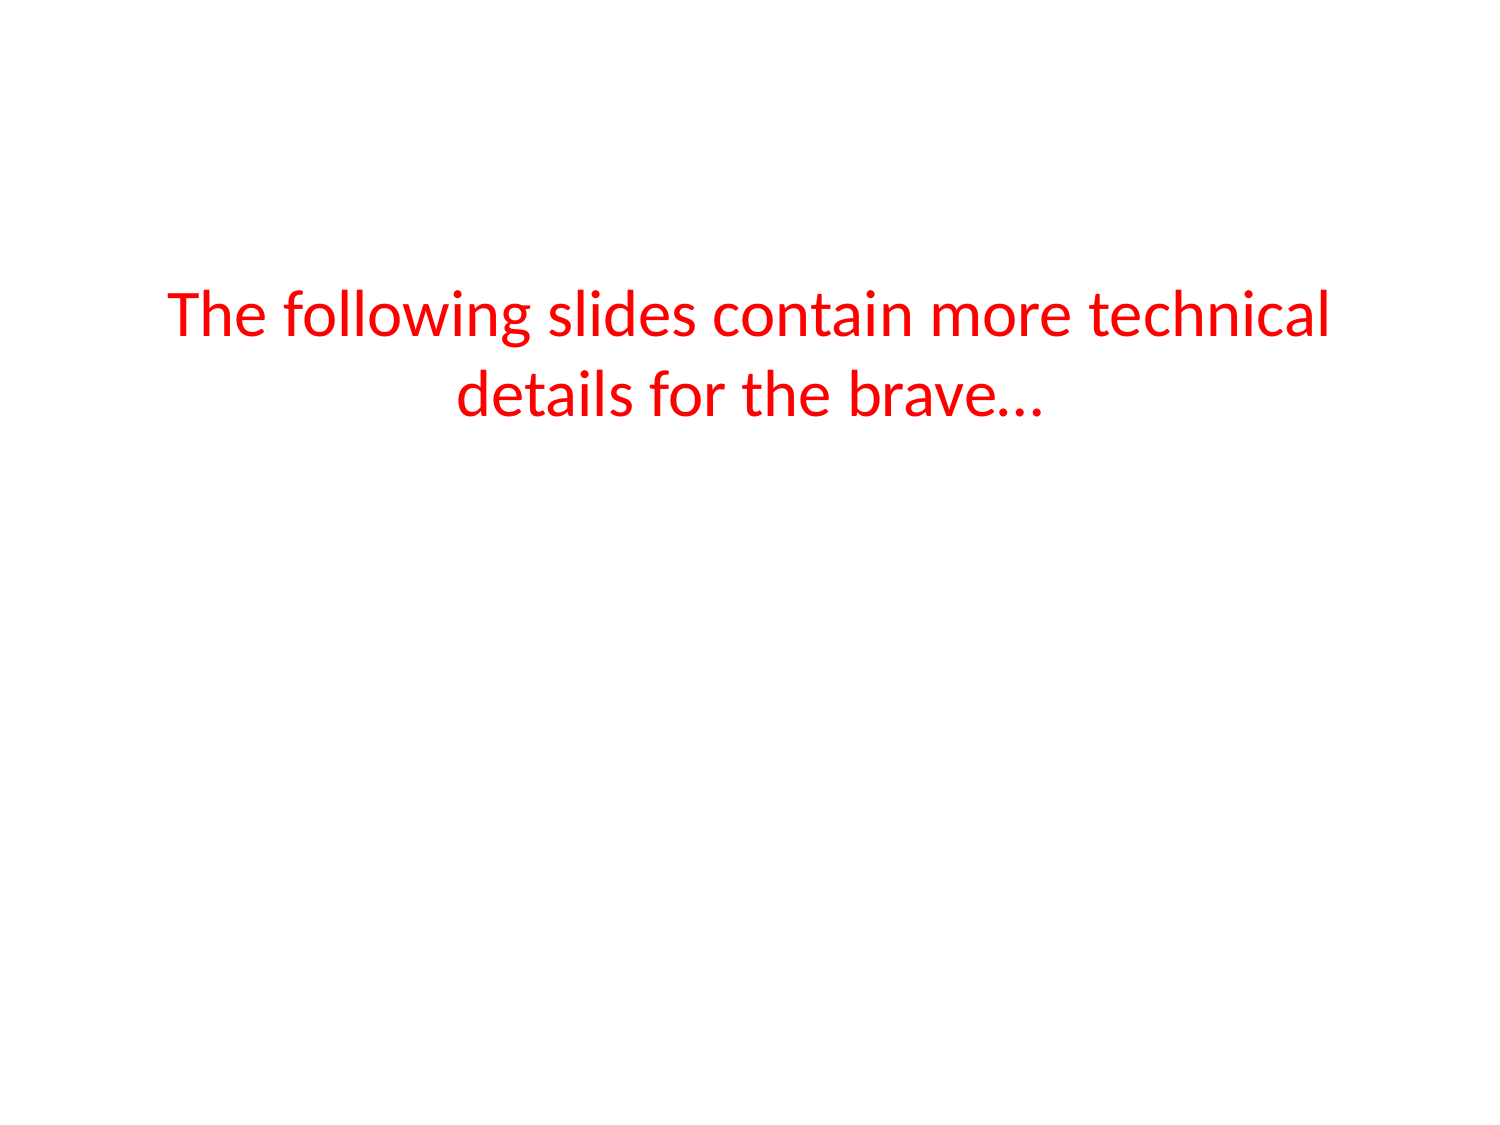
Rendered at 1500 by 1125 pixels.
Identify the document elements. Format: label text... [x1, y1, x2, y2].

list The following slides contain more technical details for the brave… [75, 262, 1425, 516]
